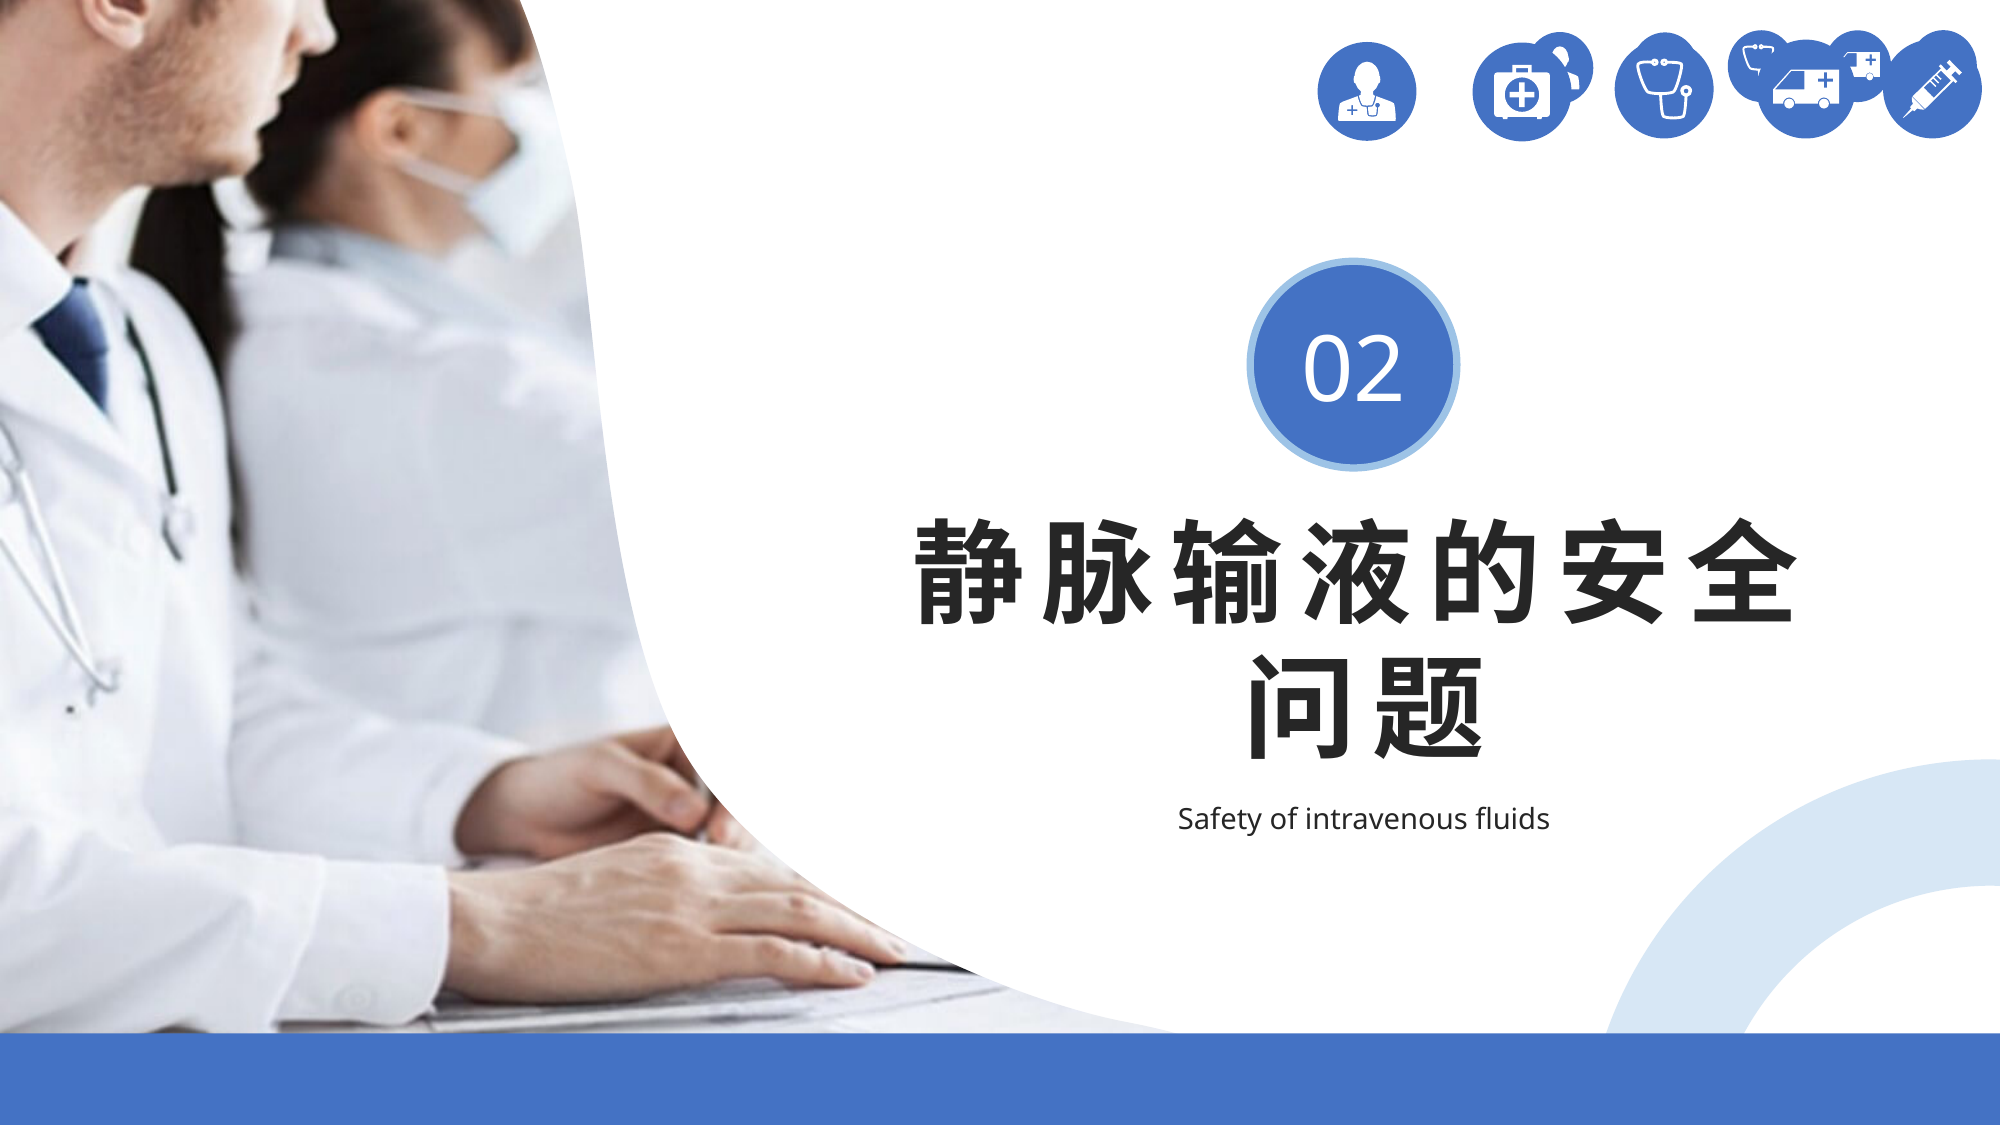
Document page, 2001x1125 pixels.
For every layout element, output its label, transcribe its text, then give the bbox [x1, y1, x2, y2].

text_box Safety of intravenous fluids [1080, 792, 1648, 843]
text_box [0, 1032, 2000, 1125]
text_box 静脉输液的安全问题 [845, 494, 1883, 780]
text_box [1605, 758, 2000, 1032]
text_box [1317, 39, 1982, 142]
text_box [0, 0, 1176, 1032]
text_box 02 [1249, 260, 1458, 469]
